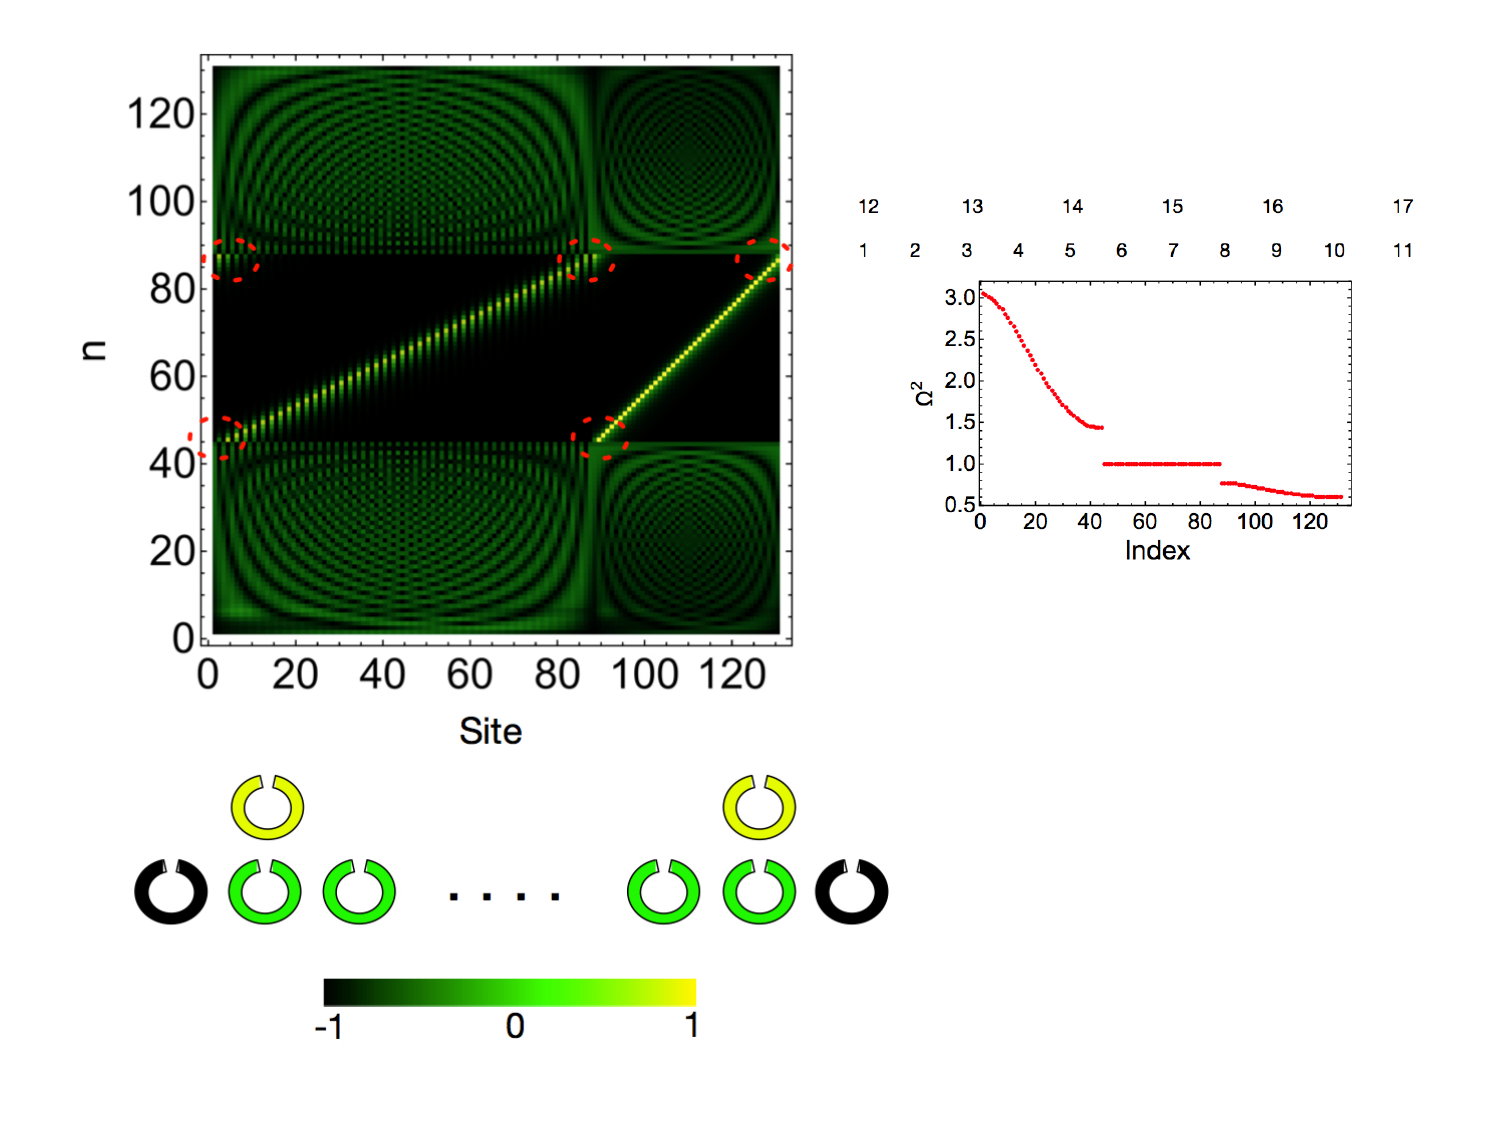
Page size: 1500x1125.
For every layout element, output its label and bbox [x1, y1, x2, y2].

picture [64, 33, 1438, 1057]
